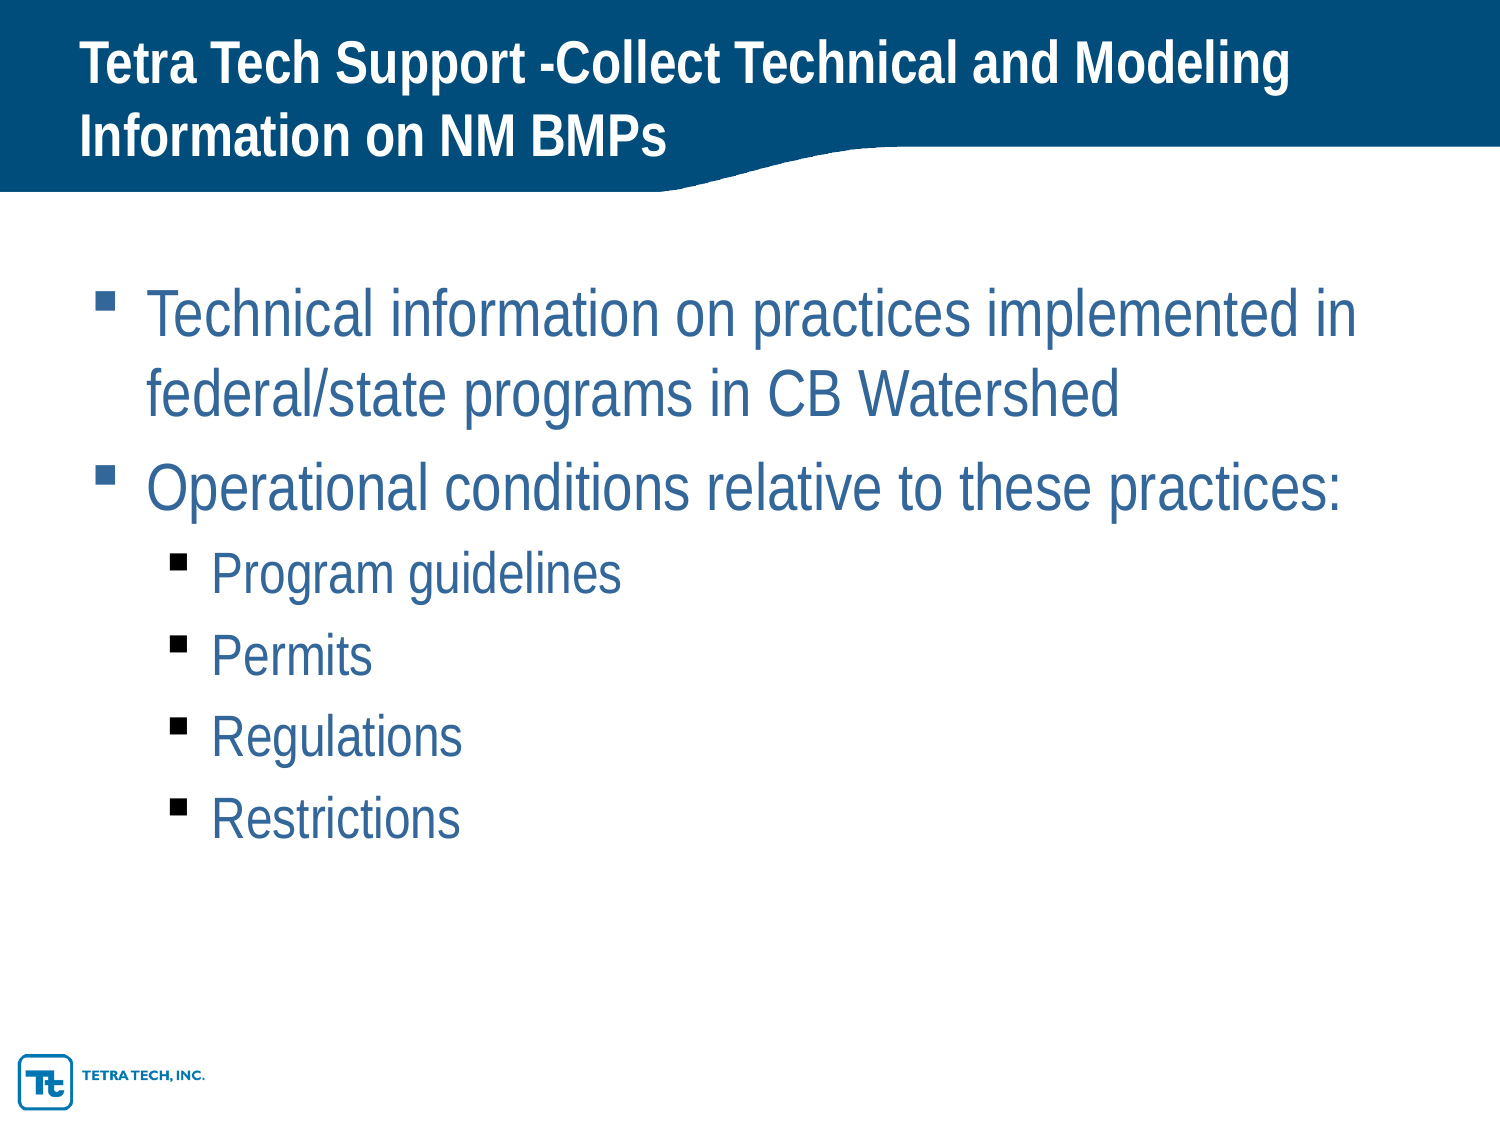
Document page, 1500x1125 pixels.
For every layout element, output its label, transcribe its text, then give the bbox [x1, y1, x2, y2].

picture [0, 0, 1500, 1000]
title Tetra Tech Support -Collect Technical and Modeling Information on NM BMPs [63, 0, 1359, 193]
list Technical information on practices implemented in federal/state programs in CB Watershed Operational conditions relative to these practices: Program guidelines Permits Regulations Restrictions [74, 262, 1426, 1030]
picture [16, 1050, 205, 1114]
